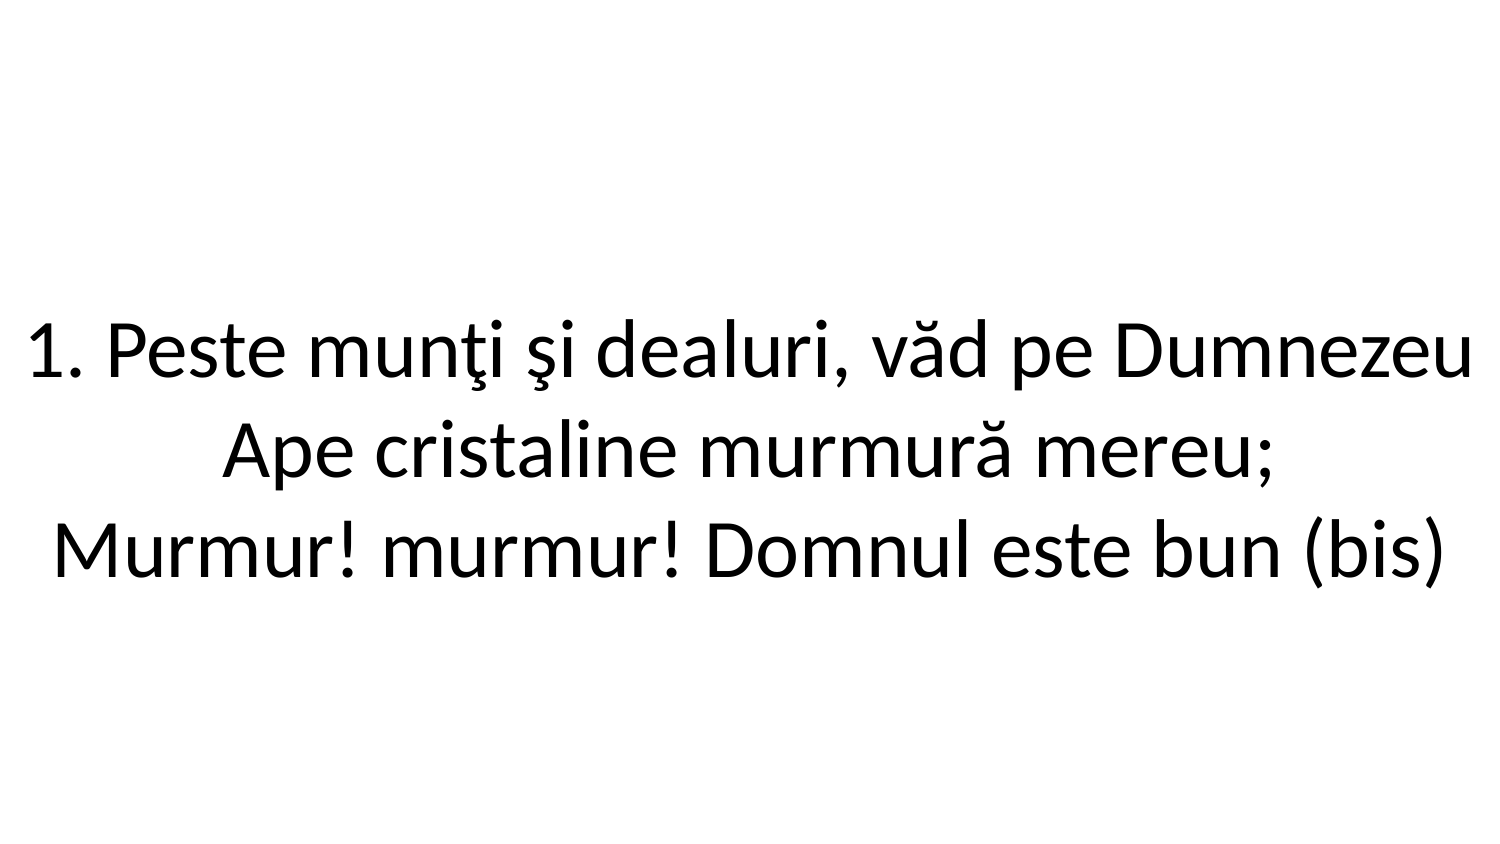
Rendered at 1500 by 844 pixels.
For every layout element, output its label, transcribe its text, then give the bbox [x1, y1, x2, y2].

text_box 1. Peste munţi şi dealuri, văd pe Dumnezeu Ape cristaline murmură mereu; Murmur! murmur! Domnul este bun (bis) [8, 242, 1492, 602]
